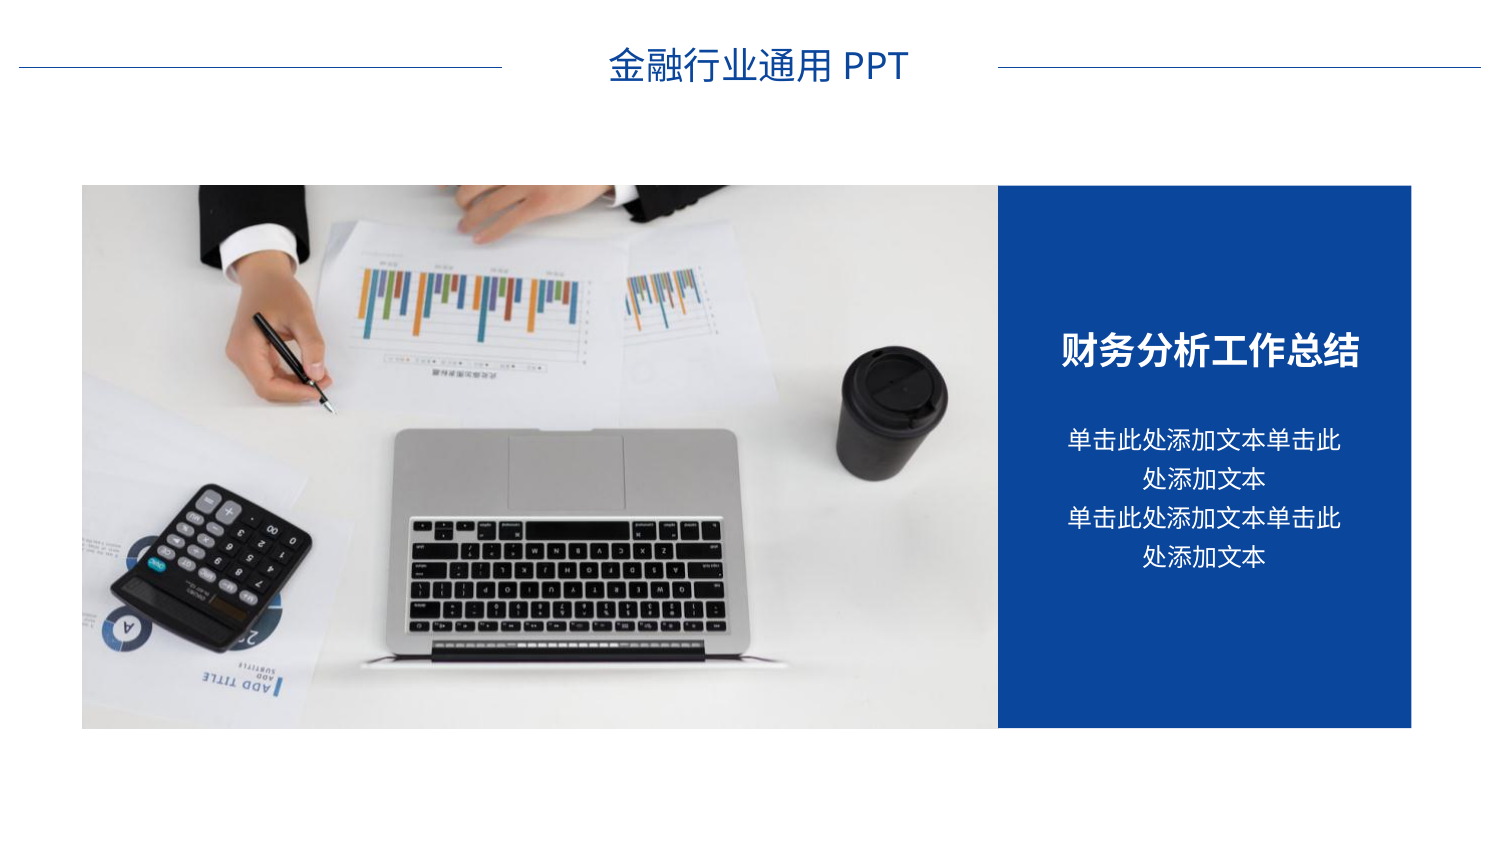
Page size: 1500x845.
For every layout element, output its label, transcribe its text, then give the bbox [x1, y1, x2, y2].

text_box 单击此处添加文本单击此处添加文本 单击此处添加文本单击此处添加文本 [1048, 410, 1361, 577]
text_box 财务分析工作总结 [1046, 319, 1412, 380]
text_box [997, 184, 1414, 730]
picture [82, 185, 999, 729]
text_box 金融行业通用PPT [483, 34, 1034, 95]
